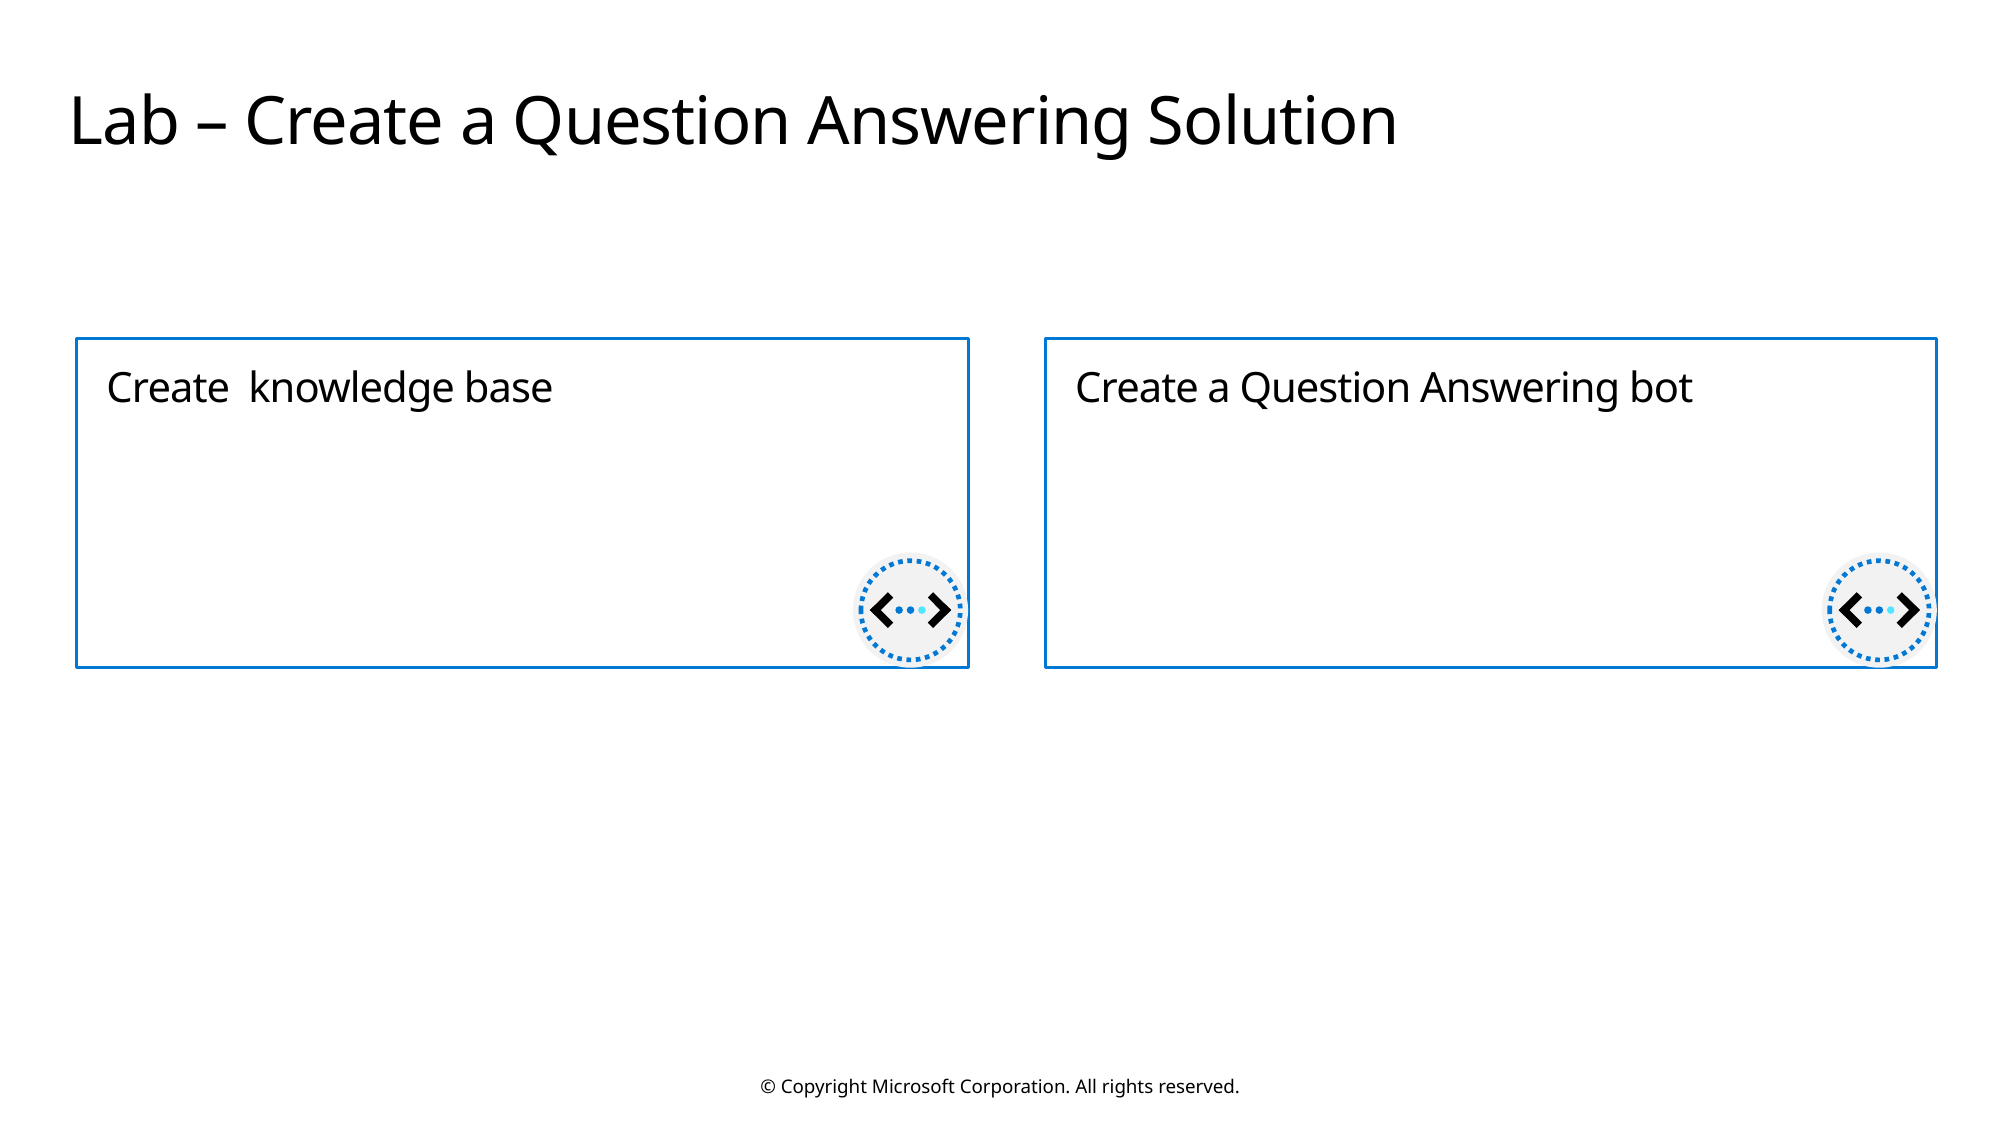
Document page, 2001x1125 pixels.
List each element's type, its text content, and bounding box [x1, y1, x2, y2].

title Lab – Create a Question Answering Solution [68, 72, 1930, 184]
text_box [1821, 552, 1938, 668]
list Create a Question Answering bot [1044, 337, 1938, 669]
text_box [852, 552, 969, 668]
list Create knowledge base [75, 337, 970, 669]
